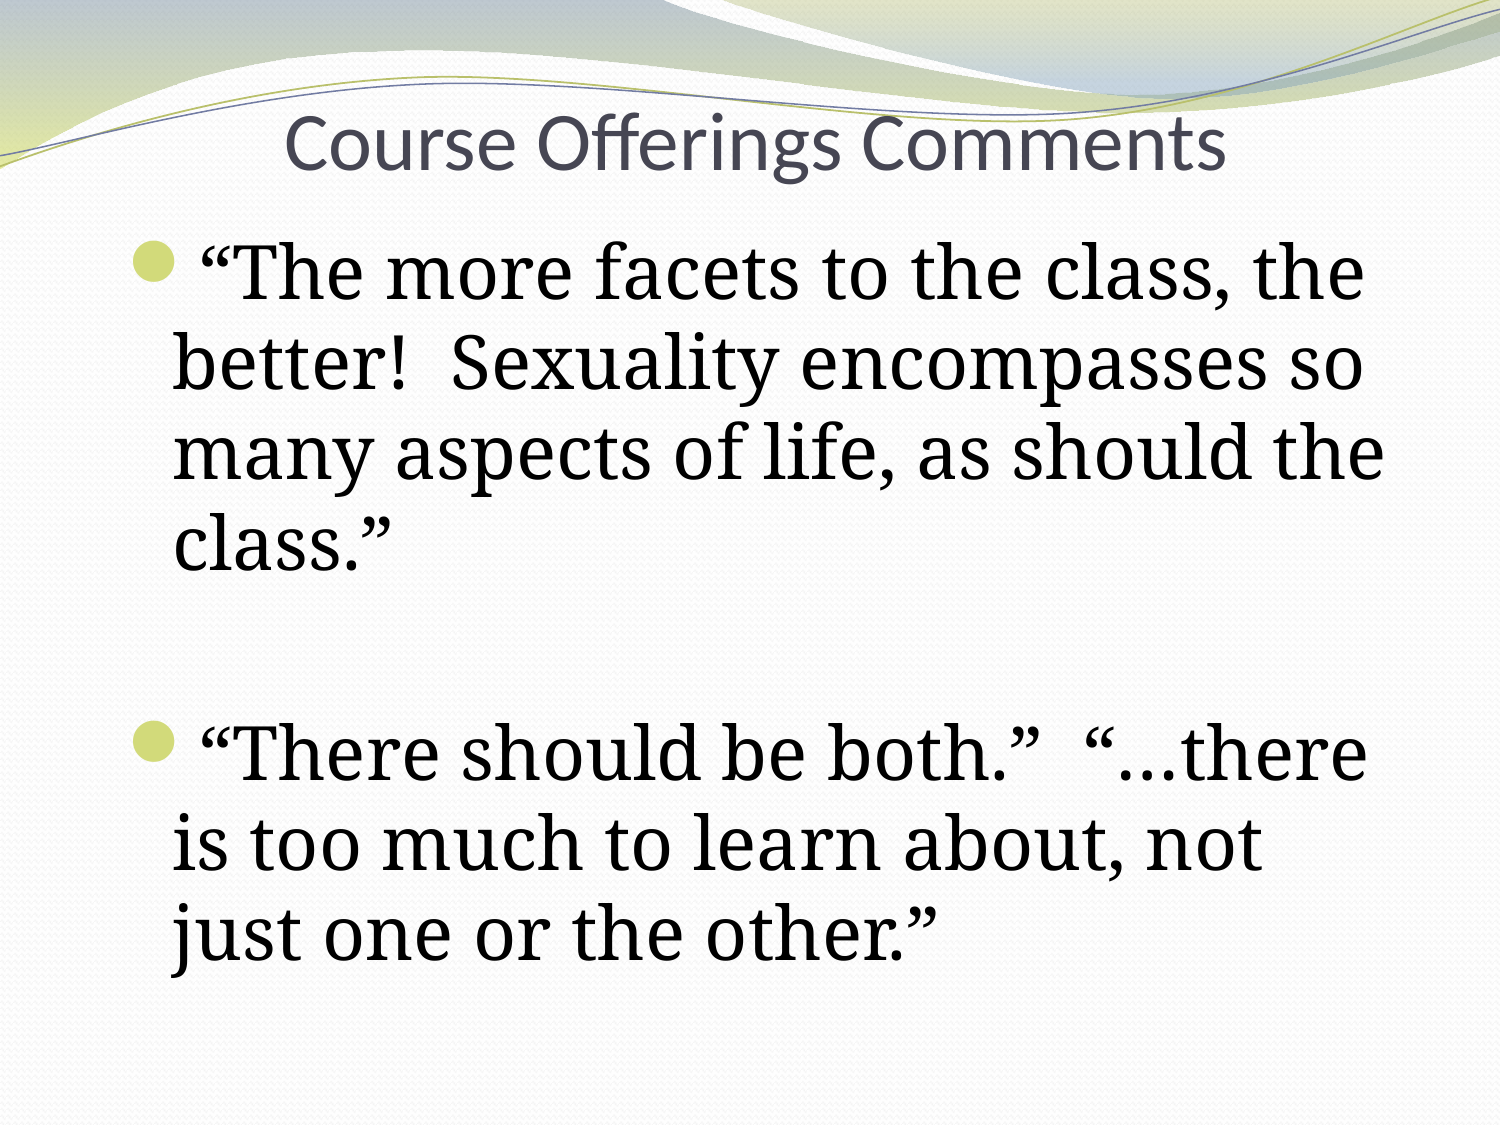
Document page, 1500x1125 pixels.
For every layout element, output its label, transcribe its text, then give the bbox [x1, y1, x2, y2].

title Course Offerings Comments [75, 44, 1438, 188]
list “The more facets to the class, the better! Sexuality encompasses so many aspects of life, as should the class.” “There should be both.” “…there is too much to learn about, not just one or the other.” [112, 224, 1425, 1005]
